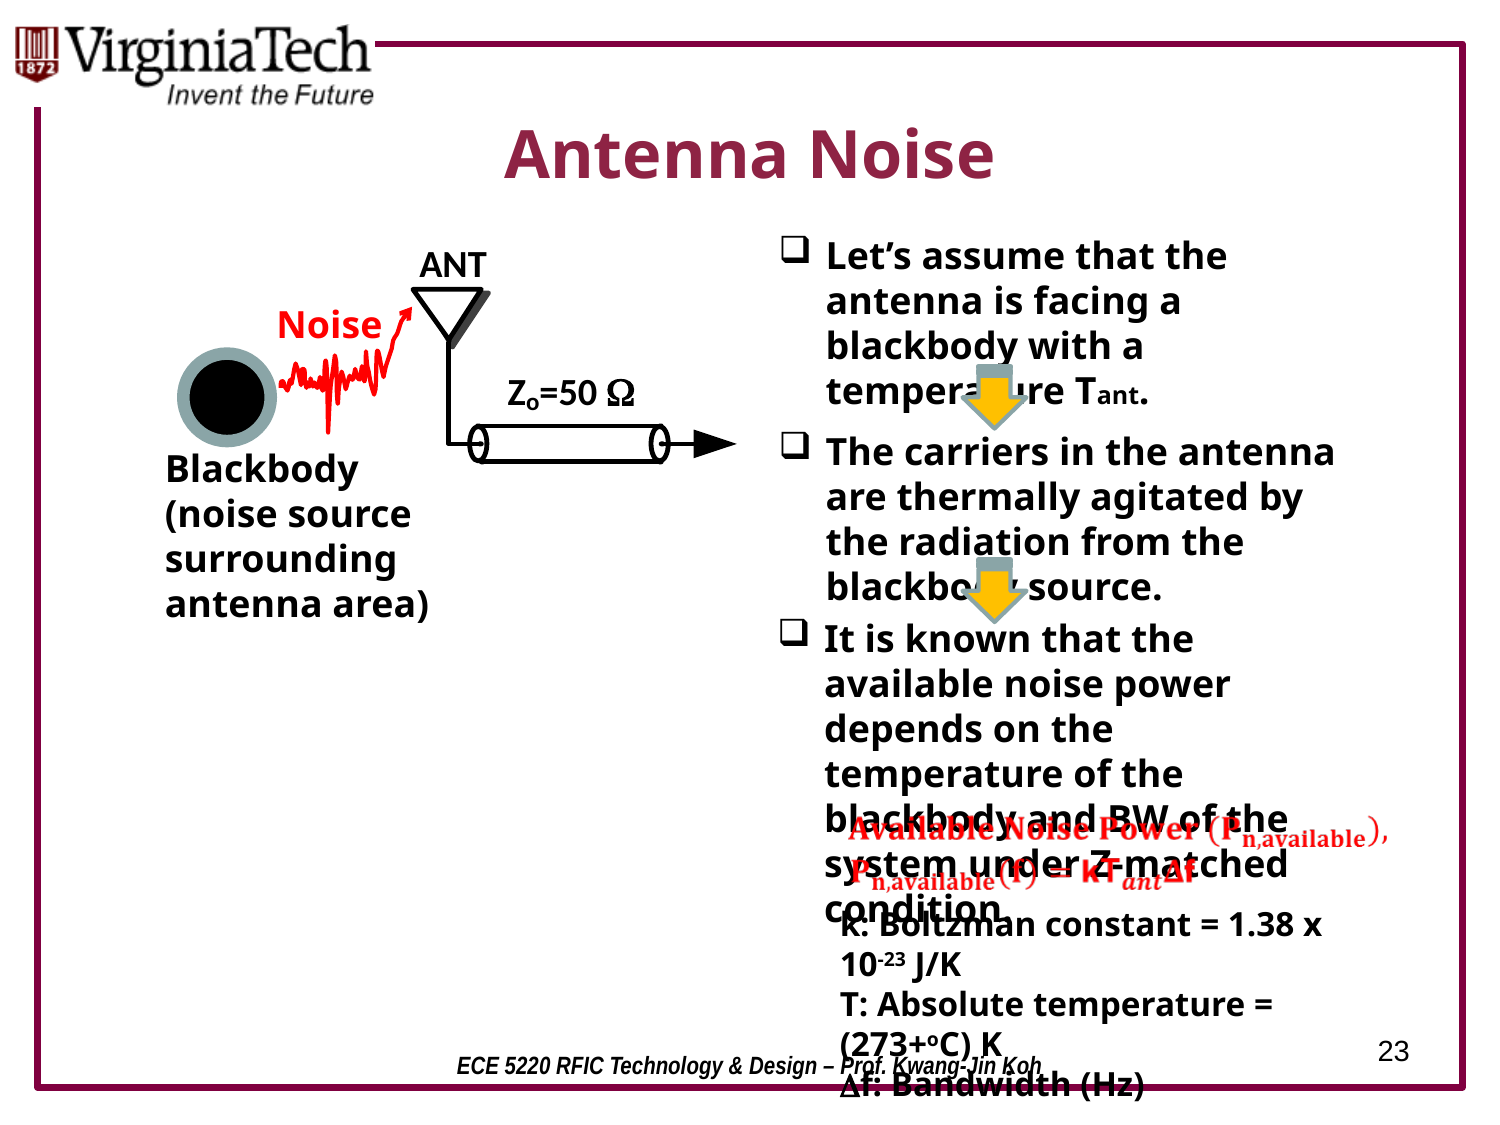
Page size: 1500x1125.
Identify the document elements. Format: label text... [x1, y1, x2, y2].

text_box k: Boltzman constant = 1.38 x 10-23 J/K T: Absolute temperature = (273+oC) K Df: Bandwidth (Hz) [824, 896, 1354, 1111]
text_box Noise [261, 293, 400, 353]
text_box [806, 799, 1438, 900]
slide_number 23 [1074, 1024, 1425, 1103]
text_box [405, 231, 742, 469]
text_box [960, 557, 1029, 625]
title Antenna Noise [75, 104, 1425, 213]
text_box [278, 353, 393, 435]
text_box The carriers in the antenna are thermally agitated by the radiation from the blackbody source. [763, 420, 1363, 608]
text_box Let’s assume that the antenna is facing a blackbody with a temperature Tant. [763, 224, 1363, 420]
text_box [181, 351, 273, 437]
text_box It is known that the available noise power depends on the temperature of the blackbody and BW of the system under Z-matched condition. [762, 608, 1375, 938]
picture [15, 24, 375, 107]
text_box Blackbody (noise source surrounding antenna area) [150, 437, 527, 633]
text_box [960, 364, 1029, 431]
